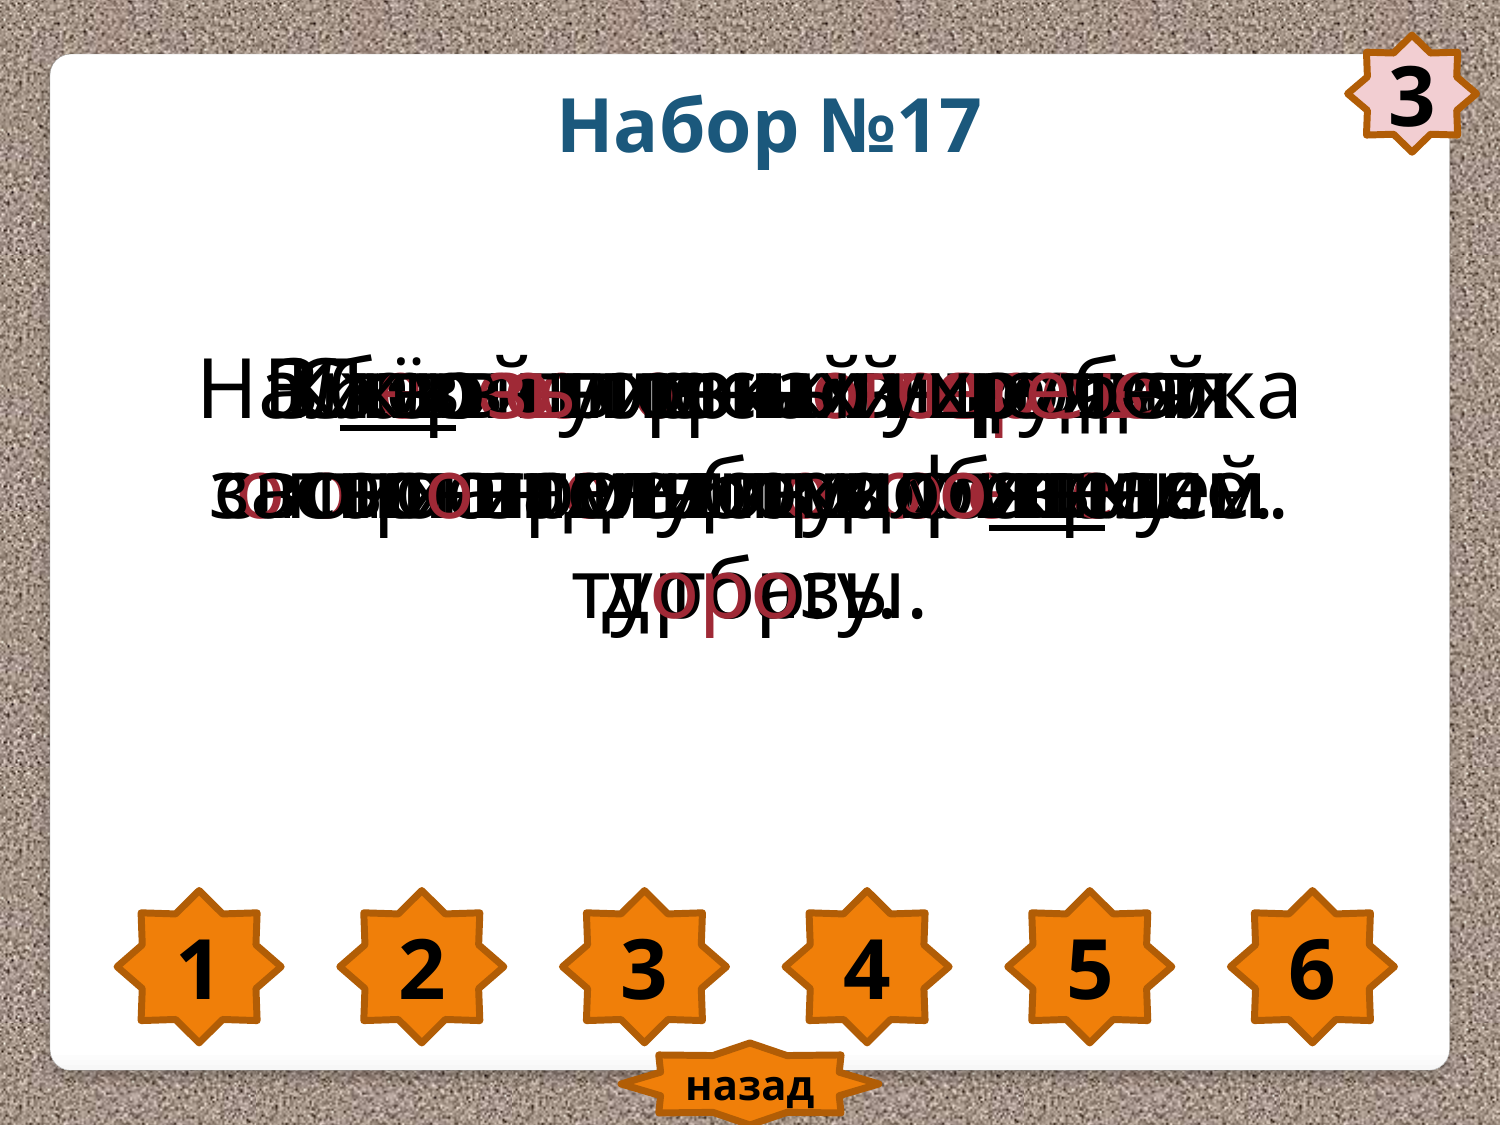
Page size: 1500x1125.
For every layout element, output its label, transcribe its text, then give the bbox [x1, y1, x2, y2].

text_box 4 [781, 887, 953, 1047]
text_box 1 [113, 887, 285, 1047]
text_box Набор №17 [541, 70, 998, 176]
text_box 6 [1226, 887, 1398, 1047]
picture [0, 0, 1500, 1125]
text_box 3 [1344, 31, 1481, 156]
text_box 2 [336, 887, 508, 1047]
text_box Сквозь горный хребет строители проложили дорогу. [163, 328, 1336, 643]
text_box 3 [558, 887, 730, 1047]
text_box назад [617, 1039, 883, 1125]
text_box 5 [1004, 887, 1176, 1047]
